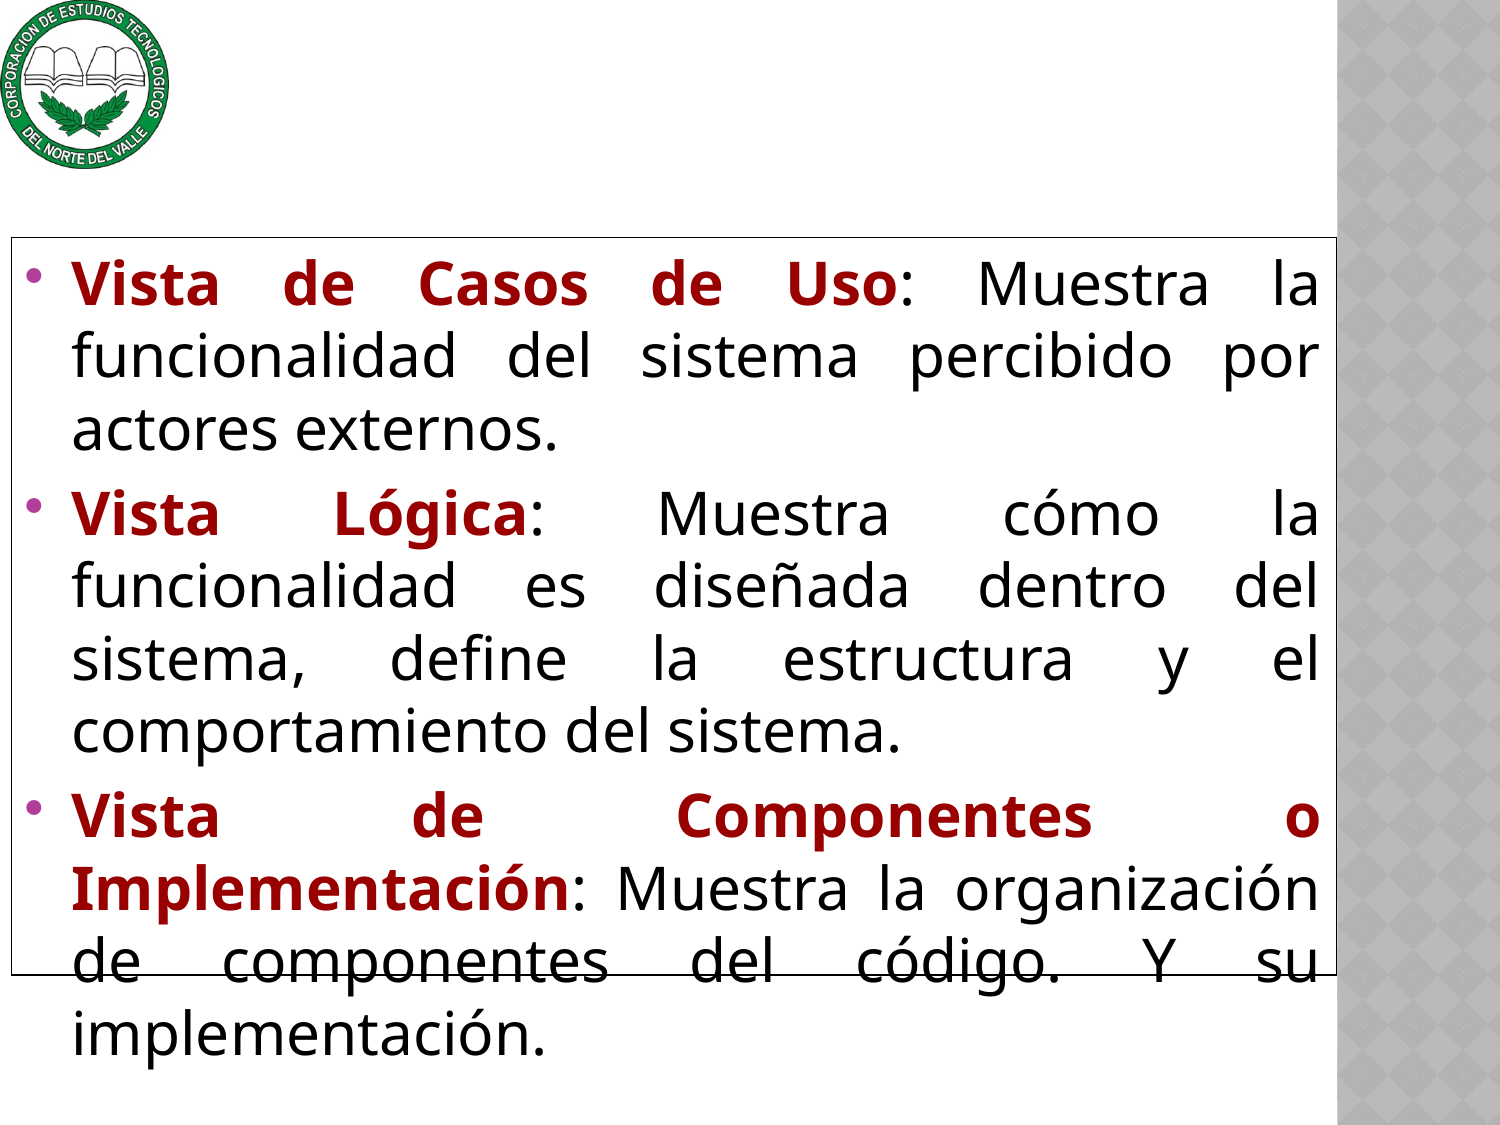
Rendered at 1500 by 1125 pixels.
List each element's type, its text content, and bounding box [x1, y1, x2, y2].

picture [0, 0, 169, 169]
list Vista de Casos de Uso: Muestra la funcionalidad del sistema percibido por actores externos. Vista Lógica: Muestra cómo la funcionalidad es diseñada dentro del sistema, define la estructura y el comportamiento del sistema. Vista de Componentes o Implementación: Muestra la organización de componentes del código. Y su implementación. [11, 237, 1337, 976]
